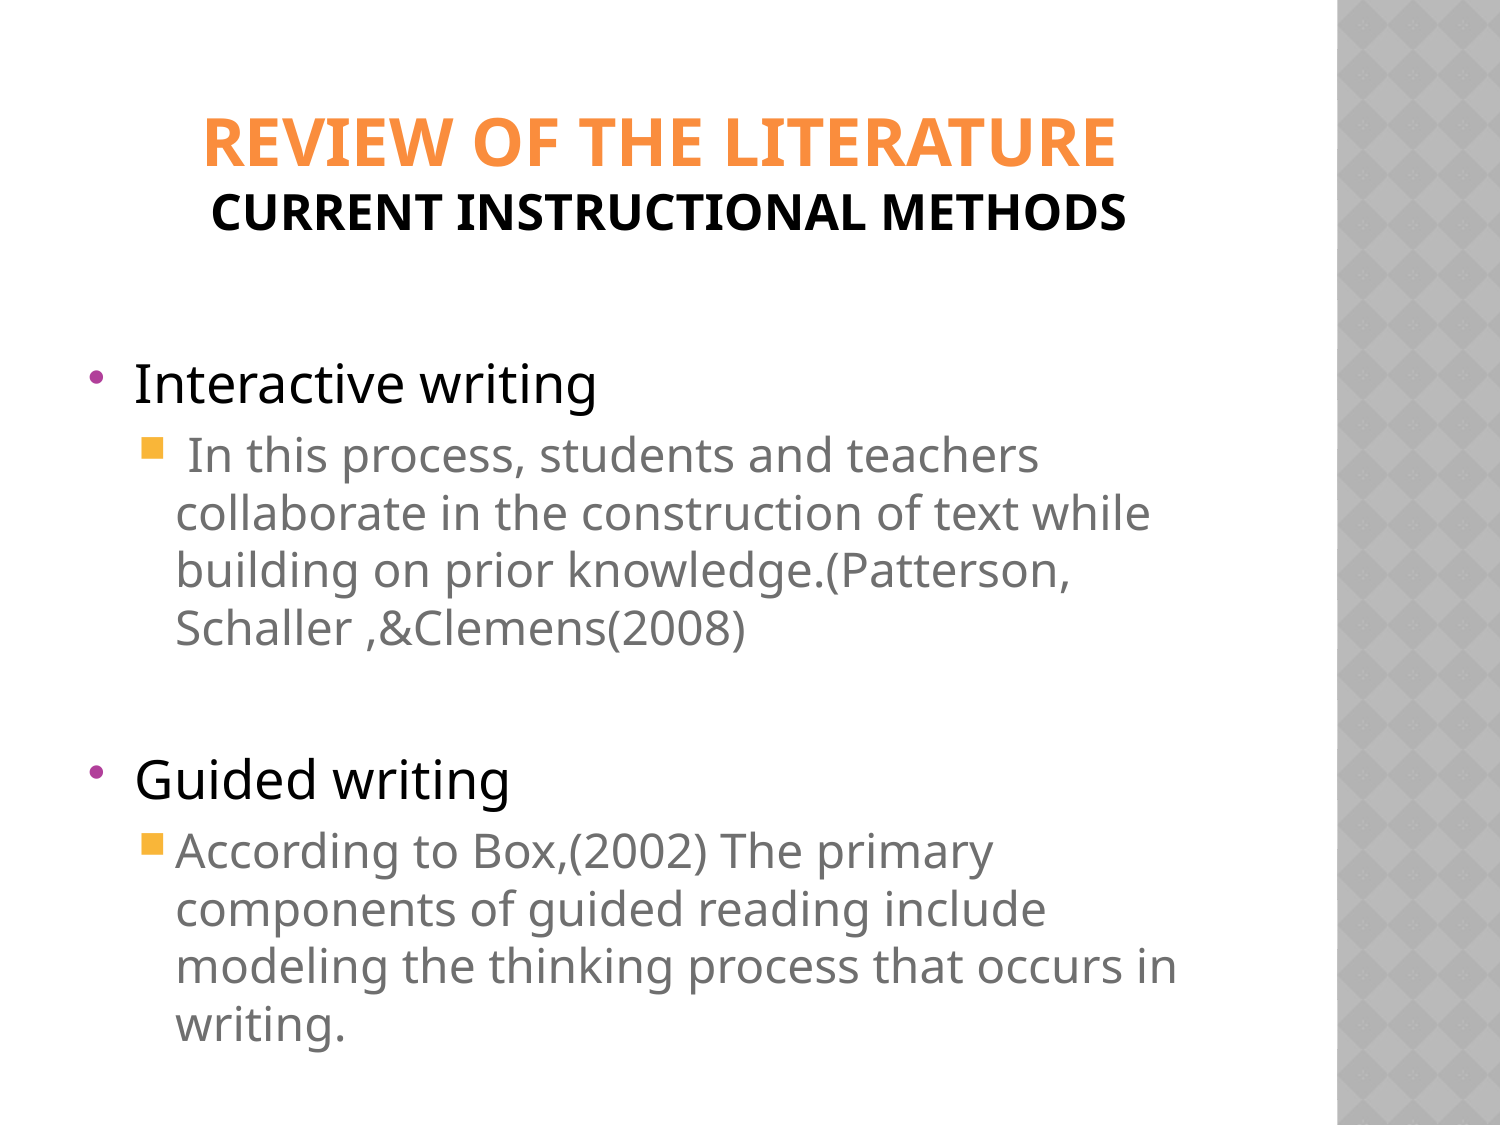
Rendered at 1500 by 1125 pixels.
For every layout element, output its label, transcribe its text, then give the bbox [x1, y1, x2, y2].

list Interactive writing In this process, students and teachers collaborate in the construction of text while building on prior knowledge.(Patterson, Schaller ,&Clemens(2008) Guided writing According to Box,(2002) The primary components of guided reading include modeling the thinking process that occurs in writing. [75, 264, 1263, 1059]
title Review of the literature Current instructional methods [75, 52, 1263, 240]
